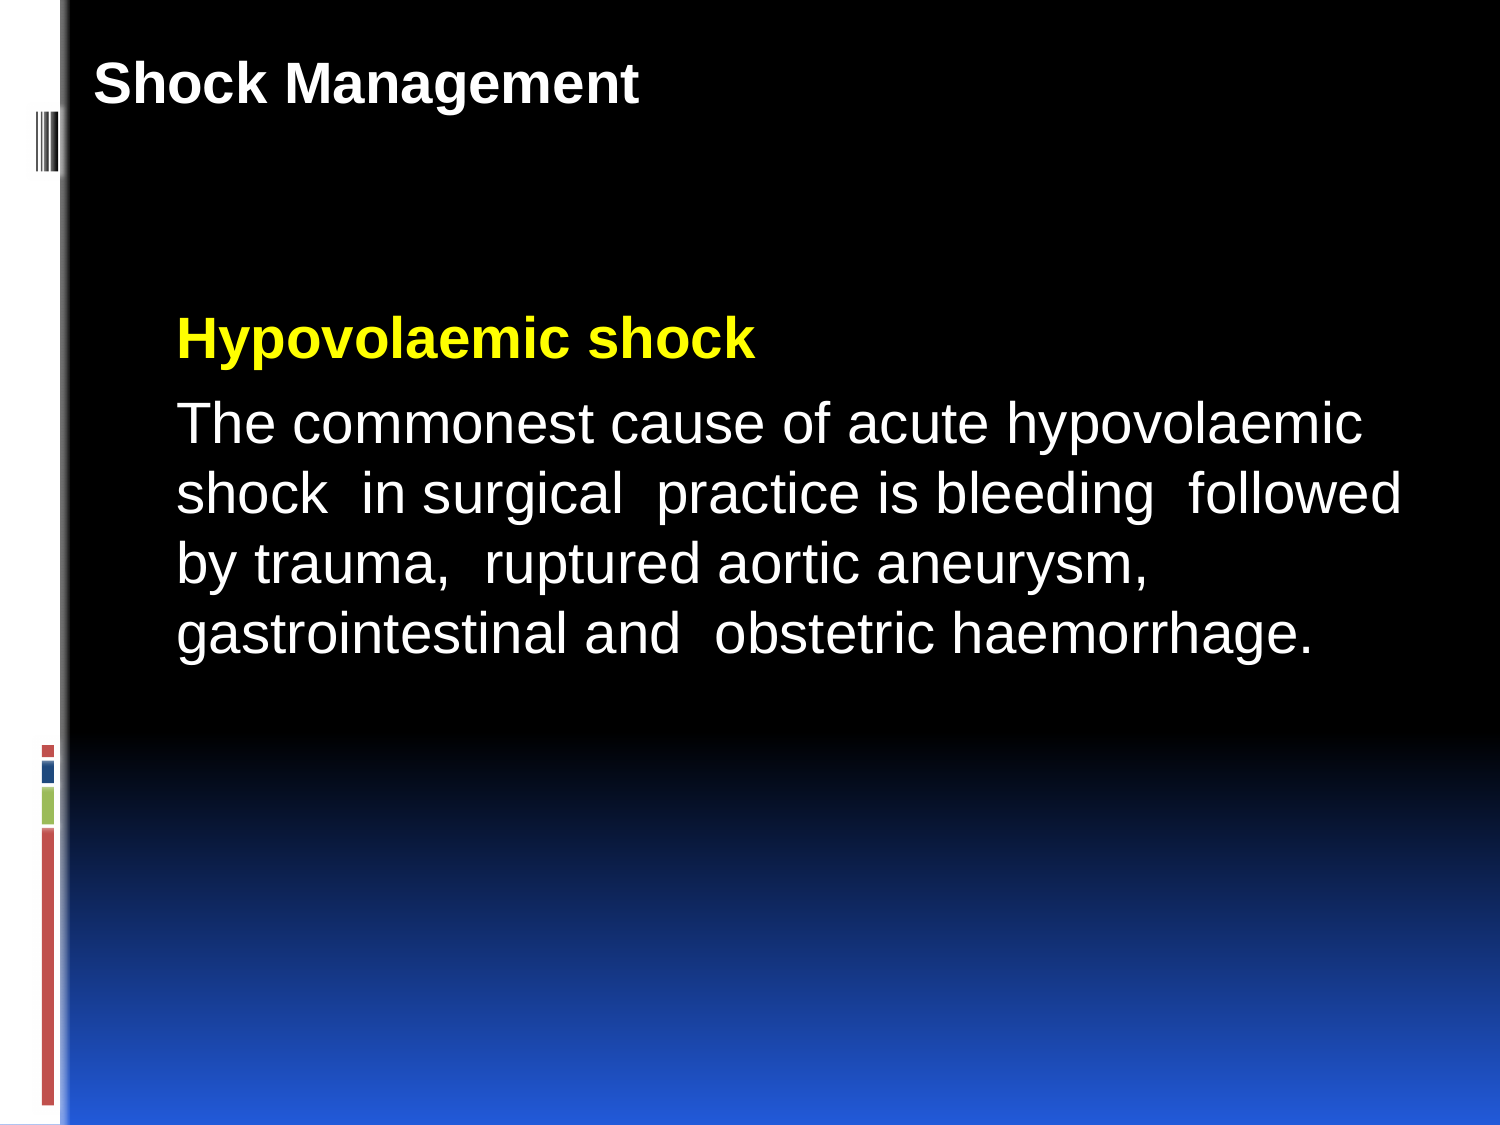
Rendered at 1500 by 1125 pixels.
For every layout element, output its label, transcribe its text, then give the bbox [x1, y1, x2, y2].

text_box Shock Management [78, 37, 656, 123]
list Hypovolaemic shock The commonest cause of acute hypovolaemic shock in surgical practice is bleeding followed by trauma, ruptured aortic aneurysm, gastrointestinal and obstetric haemorrhage. [149, 292, 1426, 1043]
